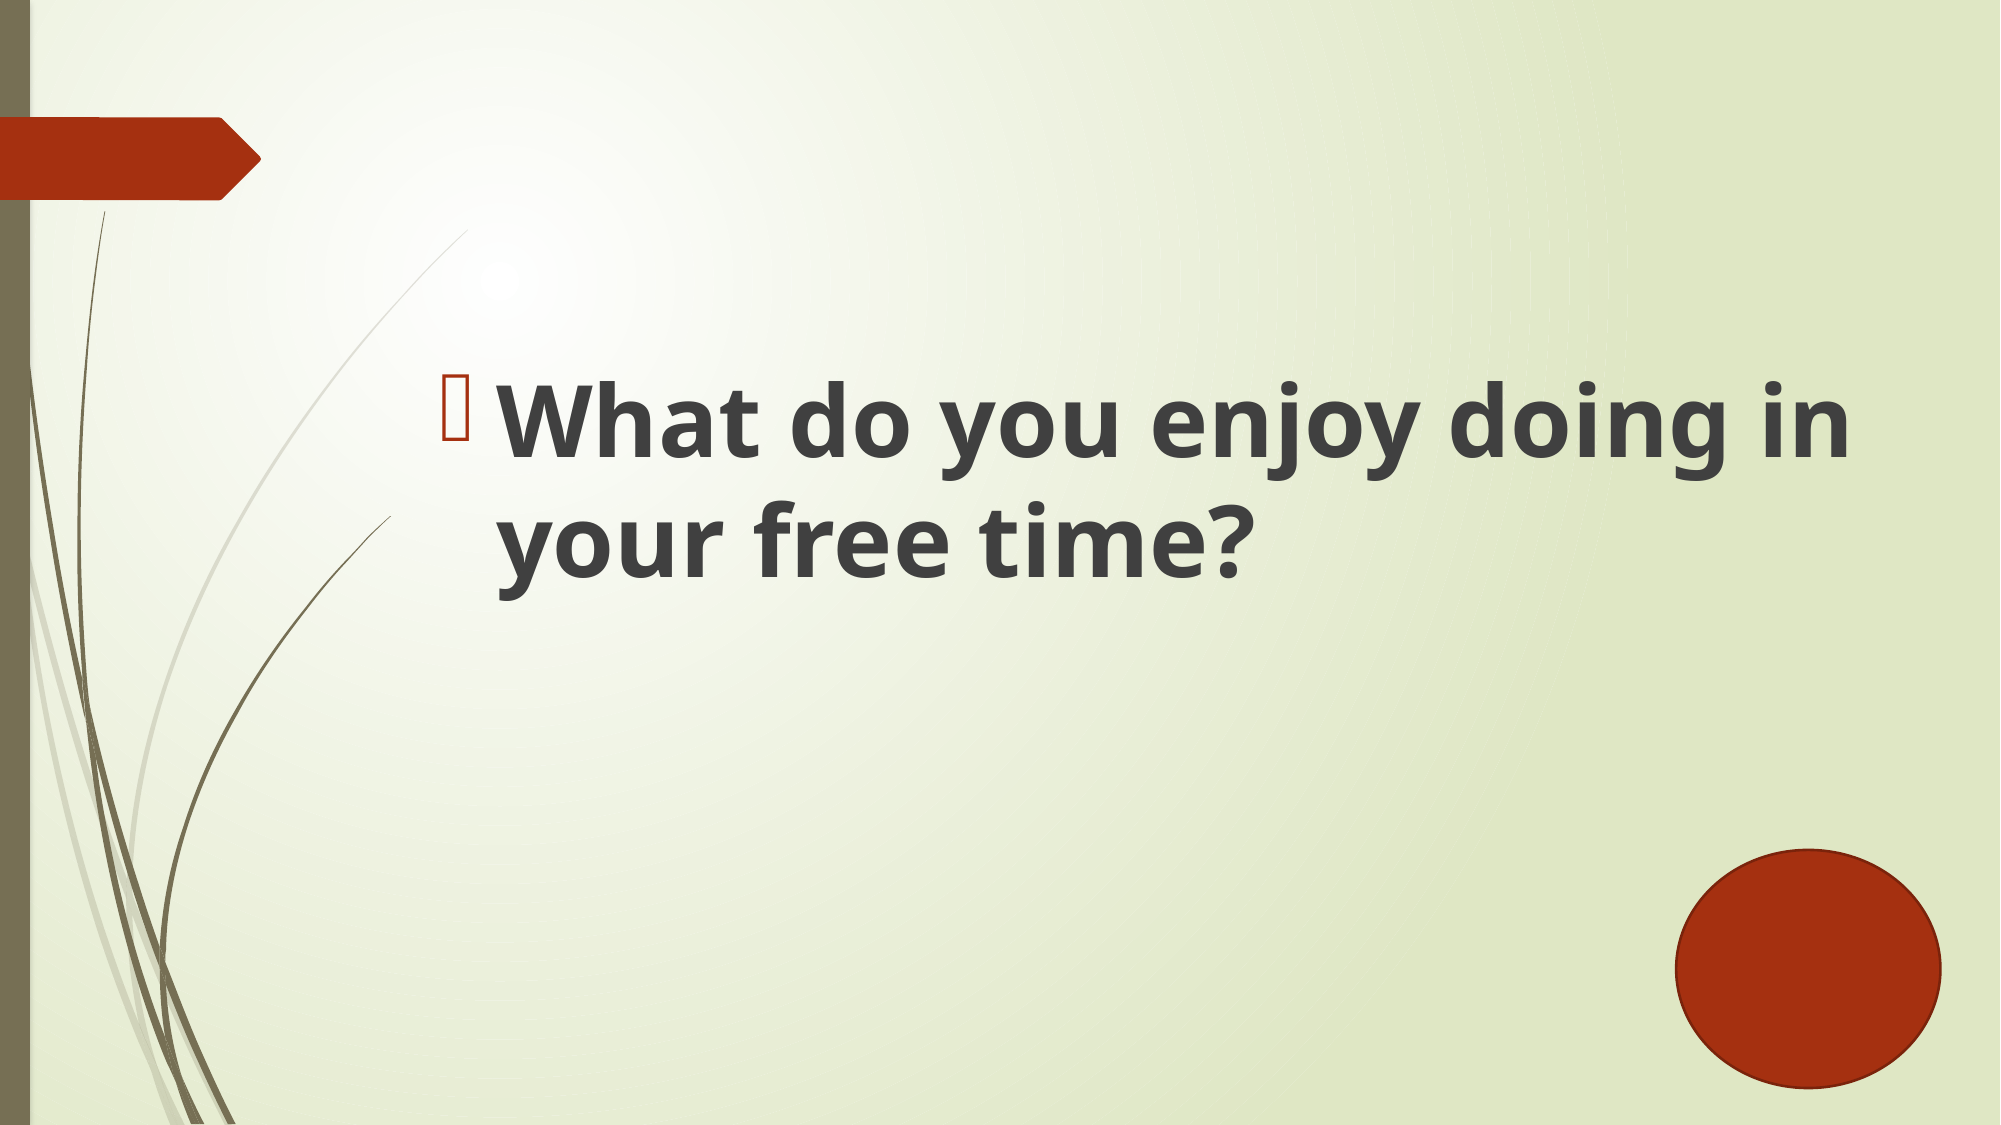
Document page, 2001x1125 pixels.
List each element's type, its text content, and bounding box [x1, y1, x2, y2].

list What do you enjoy doing in your free time? [424, 350, 1888, 970]
text_box [1674, 848, 1942, 1090]
